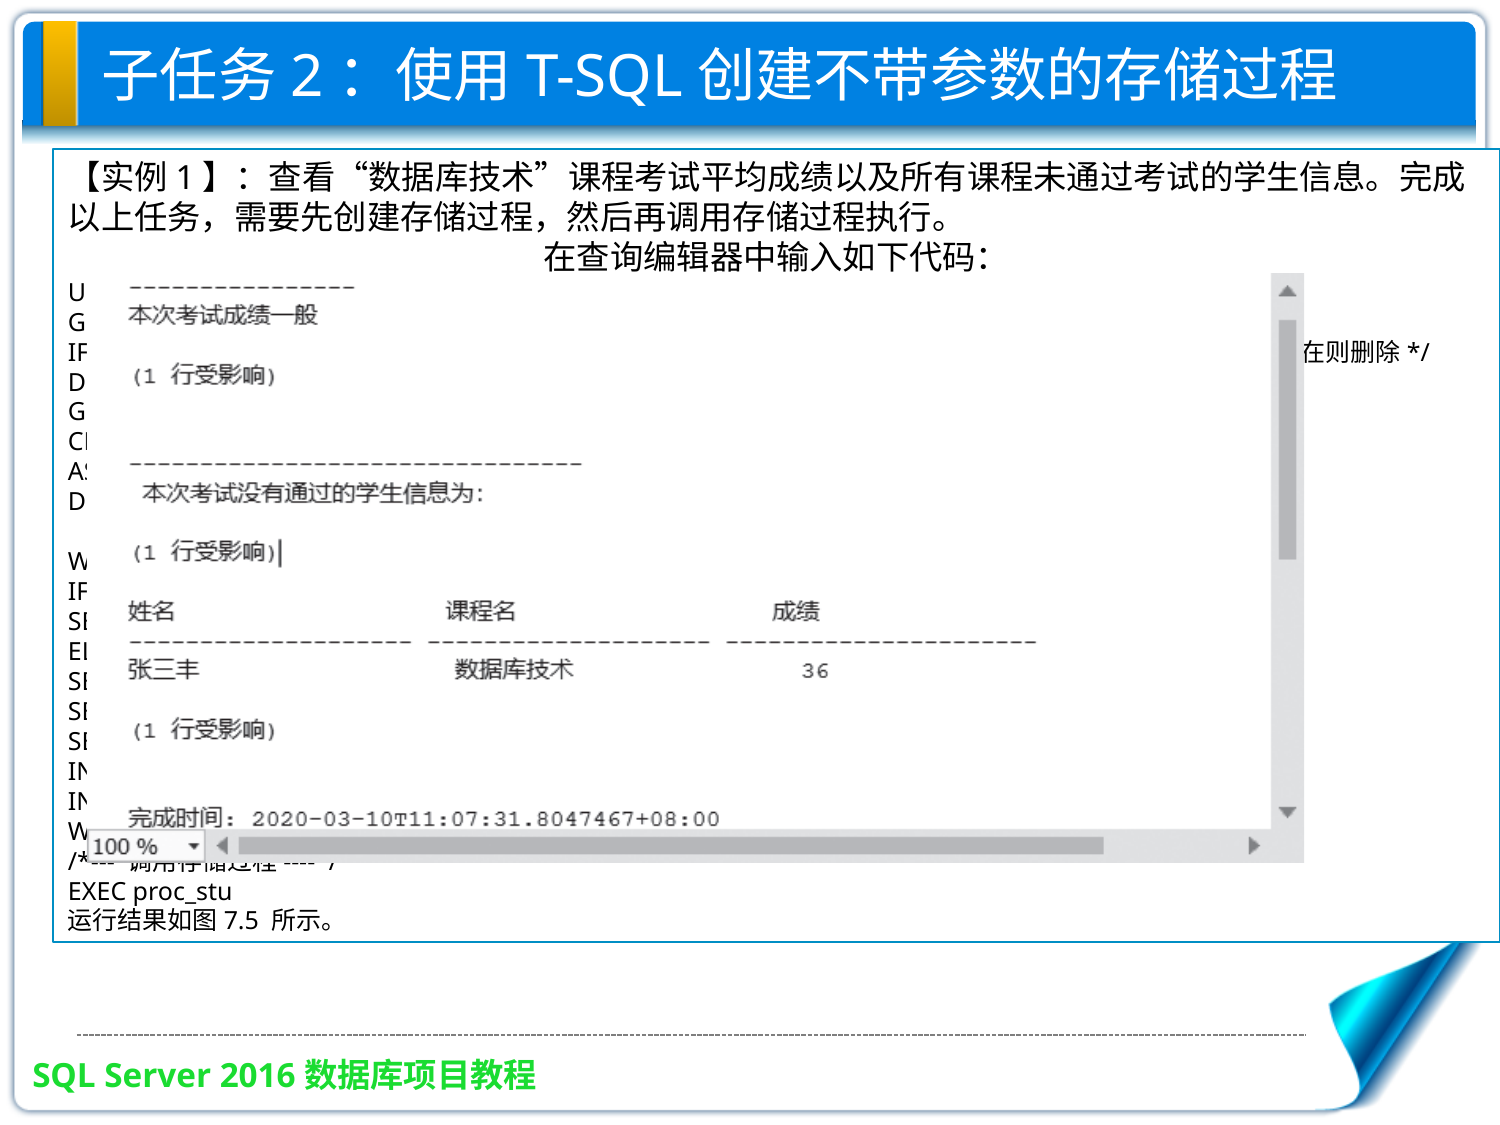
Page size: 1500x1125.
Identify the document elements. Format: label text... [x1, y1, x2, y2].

text_box 【实例1】：查看“数据库技术”课程考试平均成绩以及所有课程未通过考试的学生信息。完成以上任务，需要先创建存储过程，然后再调用存储过程执行。 在查询编辑器中输入如下代码： USE xjglxt GO IF EXISTS (SELECT * FROM sysobjects WHERE name = 'proc_stu') /* 检测是否存在存储过程proc_stu, 如果存在则删除*/ DROP PROCEDURE proc_stu GO CREATE PROCEDURE proc_stu /*--- 创建存储过程----*/ AS DECLARE @Avg fl oat SELECT @Avg = avg(cj) FROM cjb – 存放平均成绩变量 WHERE kcbh = (SELECT kcbh FROM kcxxb WHERE kcmc = ' 数据库技术') IF (@Avg >= 80) SELECT 考试情况 = ' 本次考试比较理想' ELSE SELECT 考试情况 = ' 本次考试成绩一般' SELECT ' 本次考试没有通过的学生信息为： ' SELECT xm 姓名,kcmc 课程名,cj 成绩 FROM xsxxb INNER JOIN cjb ON xsxxb.xh = cjb.Xh INNER JOIN kcxxb ON cjb.kcbh = kcxxb.kcbh WHERE cjb.cj < 60 AND kcxxb.kcmc = ' 数据库技术‘ /*--- 调用存储过程----*/ EXEC proc_stu 运行结果如图7.5 所示。 [52, 148, 1500, 943]
picture [0, 0, 1500, 1125]
title 子任务2：使用T-SQL创建不带参数的存储过程 [86, 30, 1437, 148]
picture [86, 273, 1305, 863]
